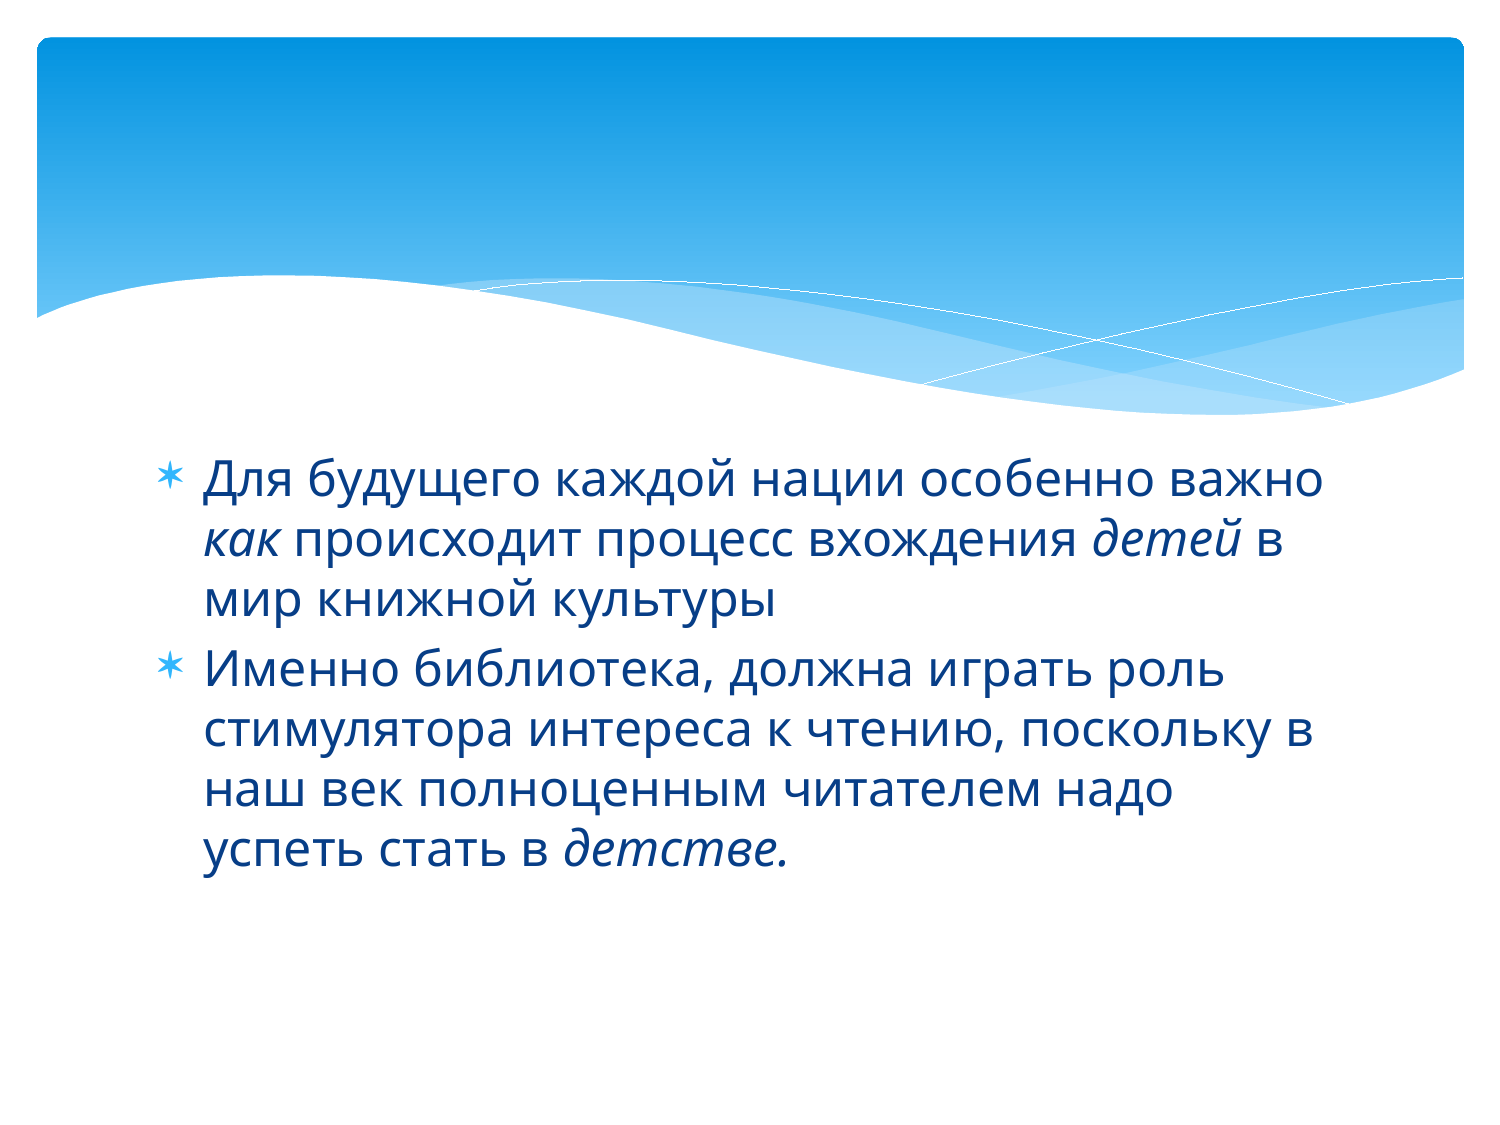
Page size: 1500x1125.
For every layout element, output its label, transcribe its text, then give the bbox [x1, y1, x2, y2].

list Для будущего каждой нации особенно важно как происходит процесс вхождения детей в мир книжной культуры Именно библиотека, должна играть роль стимулятора интереса к чтению, поскольку в наш век полноценным читателем надо успеть стать в детстве. [143, 438, 1359, 1005]
